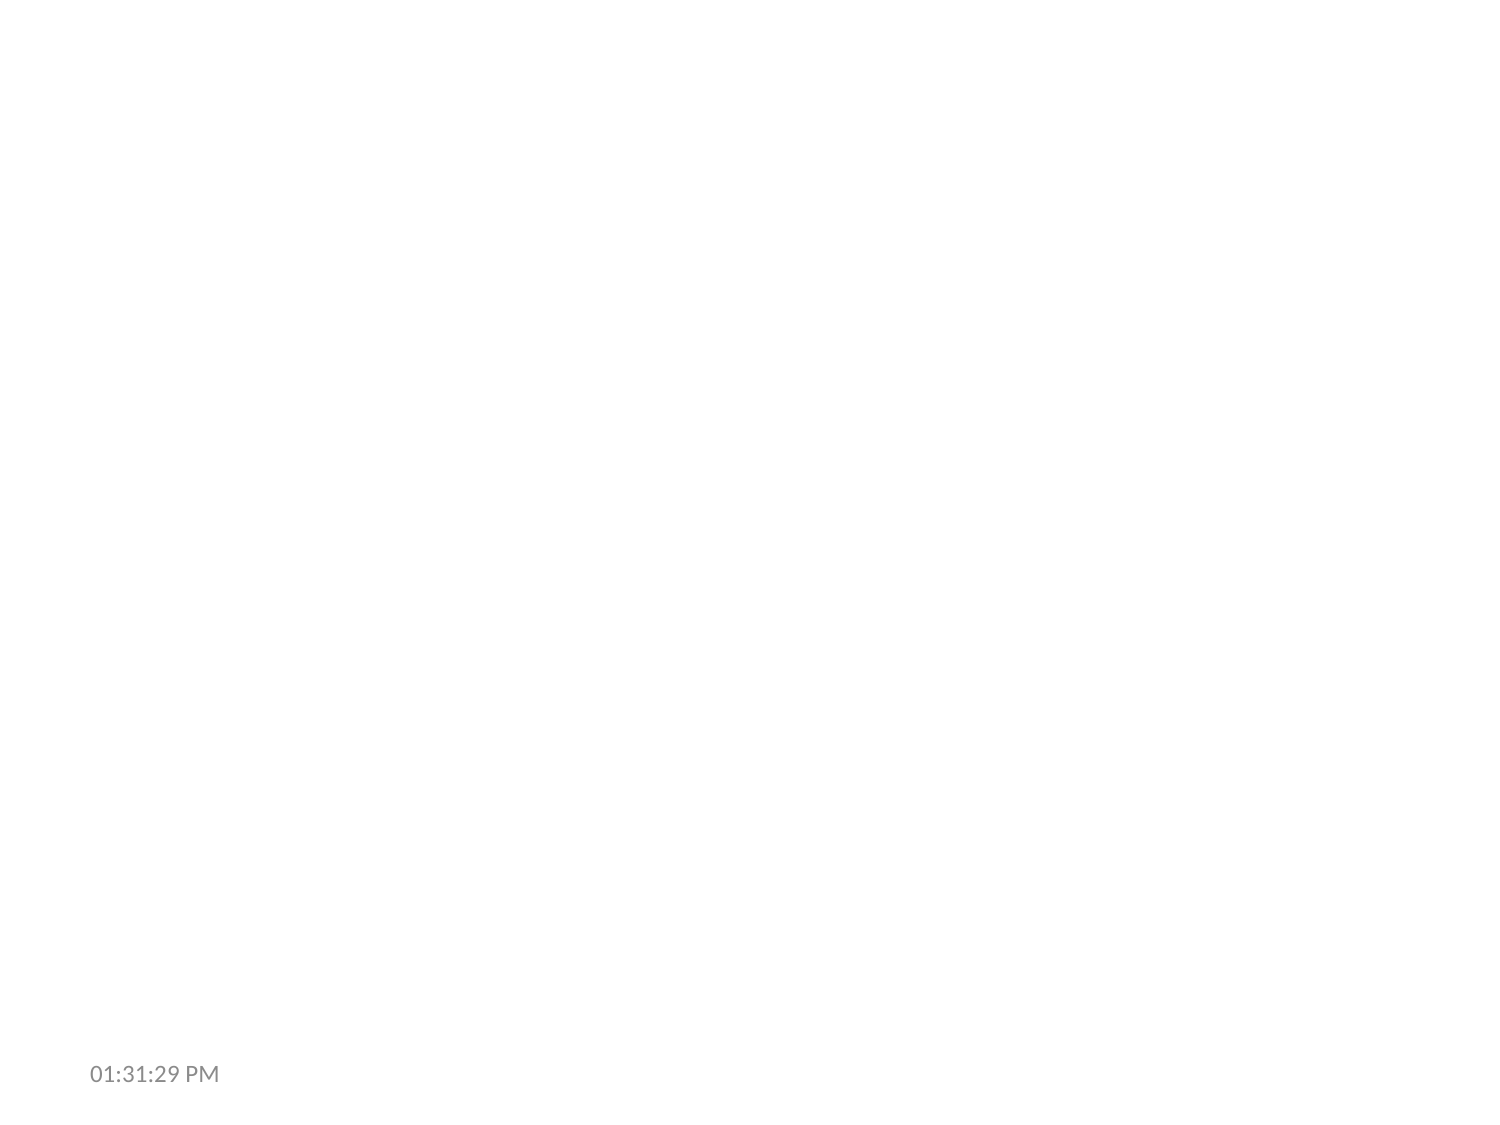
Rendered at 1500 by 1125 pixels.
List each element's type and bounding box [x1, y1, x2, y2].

slide_number [75, 1042, 425, 1103]
